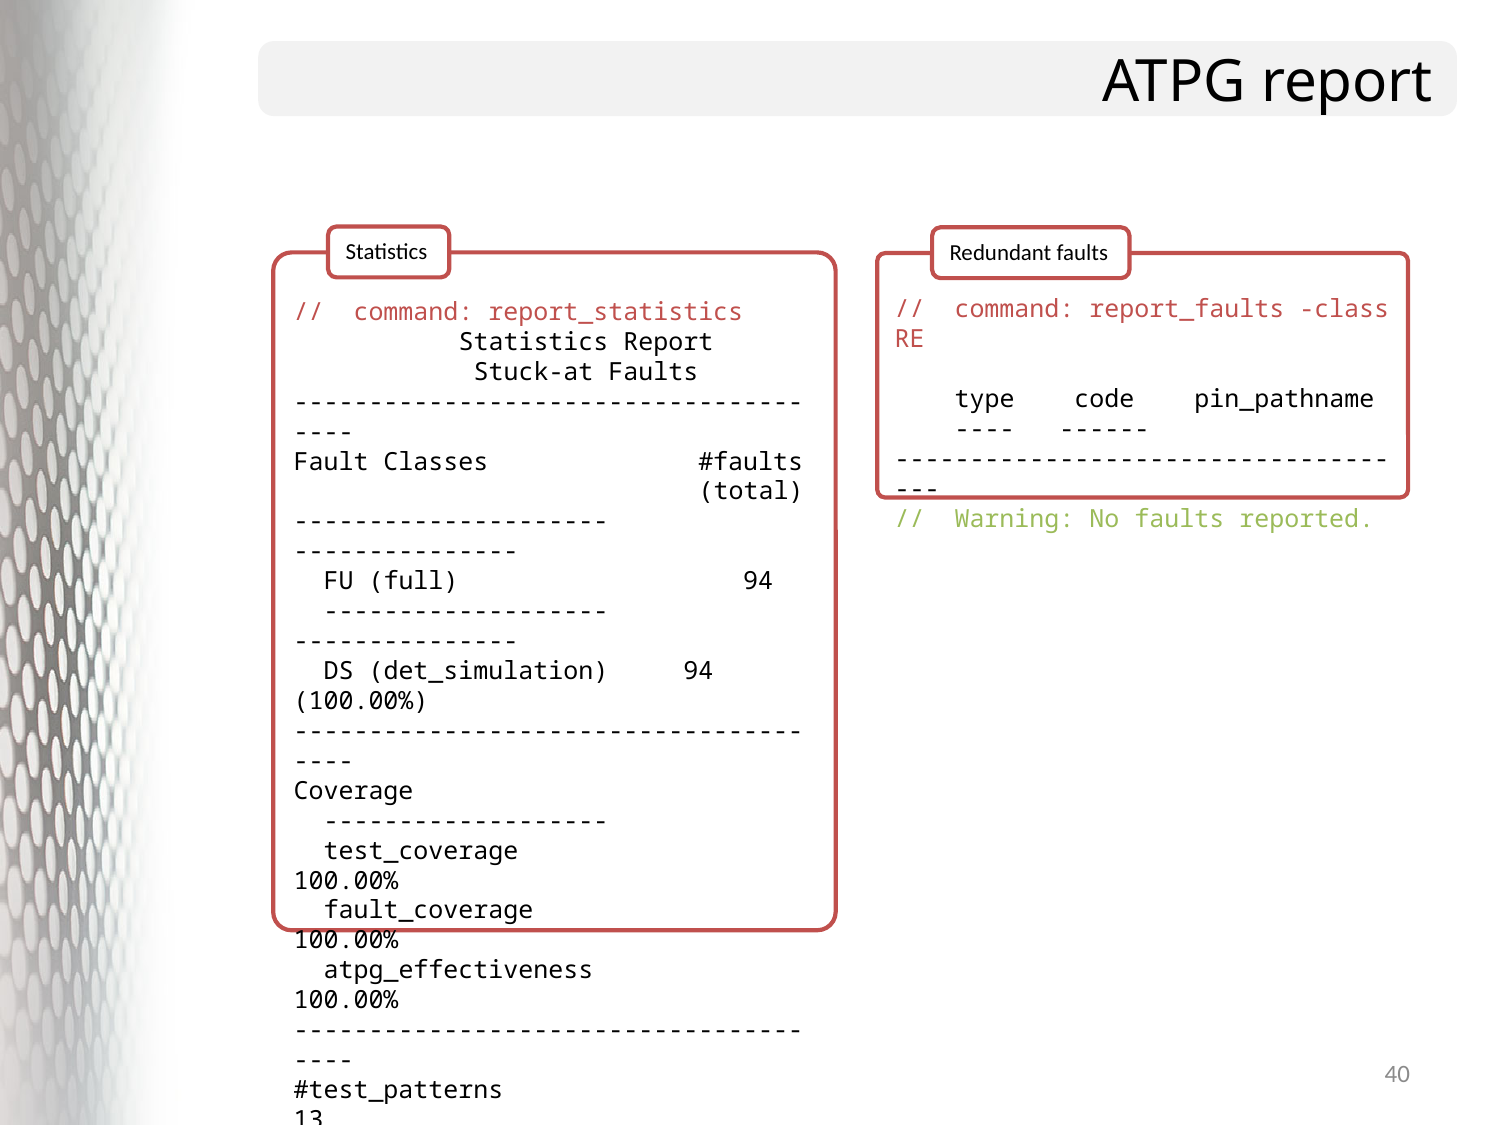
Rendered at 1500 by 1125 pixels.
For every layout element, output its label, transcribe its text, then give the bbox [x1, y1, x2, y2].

title ATPG report [58, 40, 1449, 117]
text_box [272, 226, 836, 931]
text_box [876, 227, 1409, 498]
picture [0, 0, 200, 1125]
slide_number 40 [1074, 1042, 1425, 1103]
